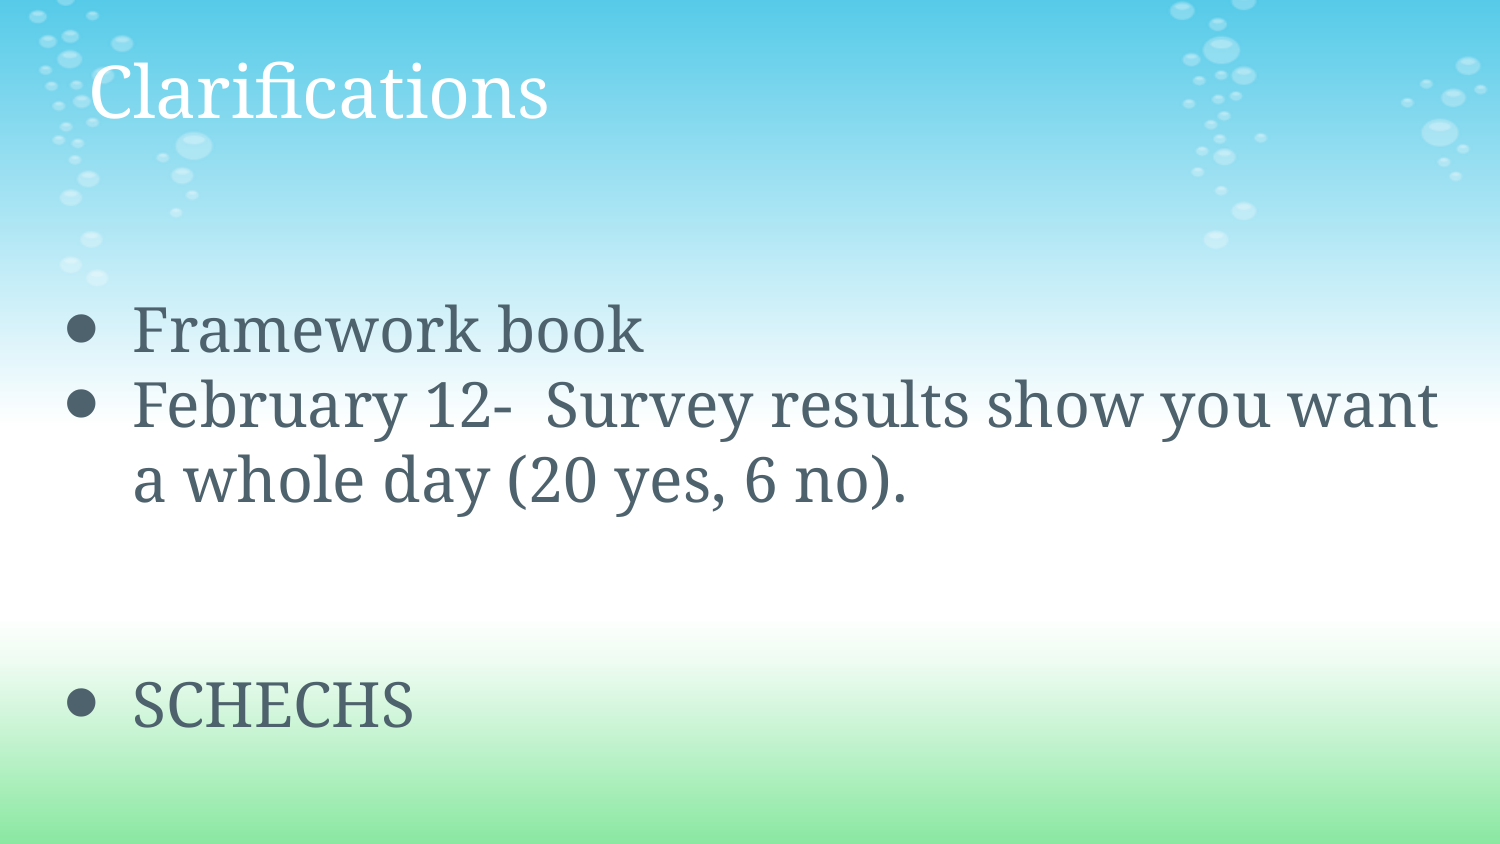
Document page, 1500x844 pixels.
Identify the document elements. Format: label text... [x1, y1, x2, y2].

title Clarifications [45, 33, 1455, 135]
list Framework book February 12- Survey results show you want a whole day (20 yes, 6 no). SCHECHS [45, 202, 1455, 810]
picture [0, 0, 1500, 844]
